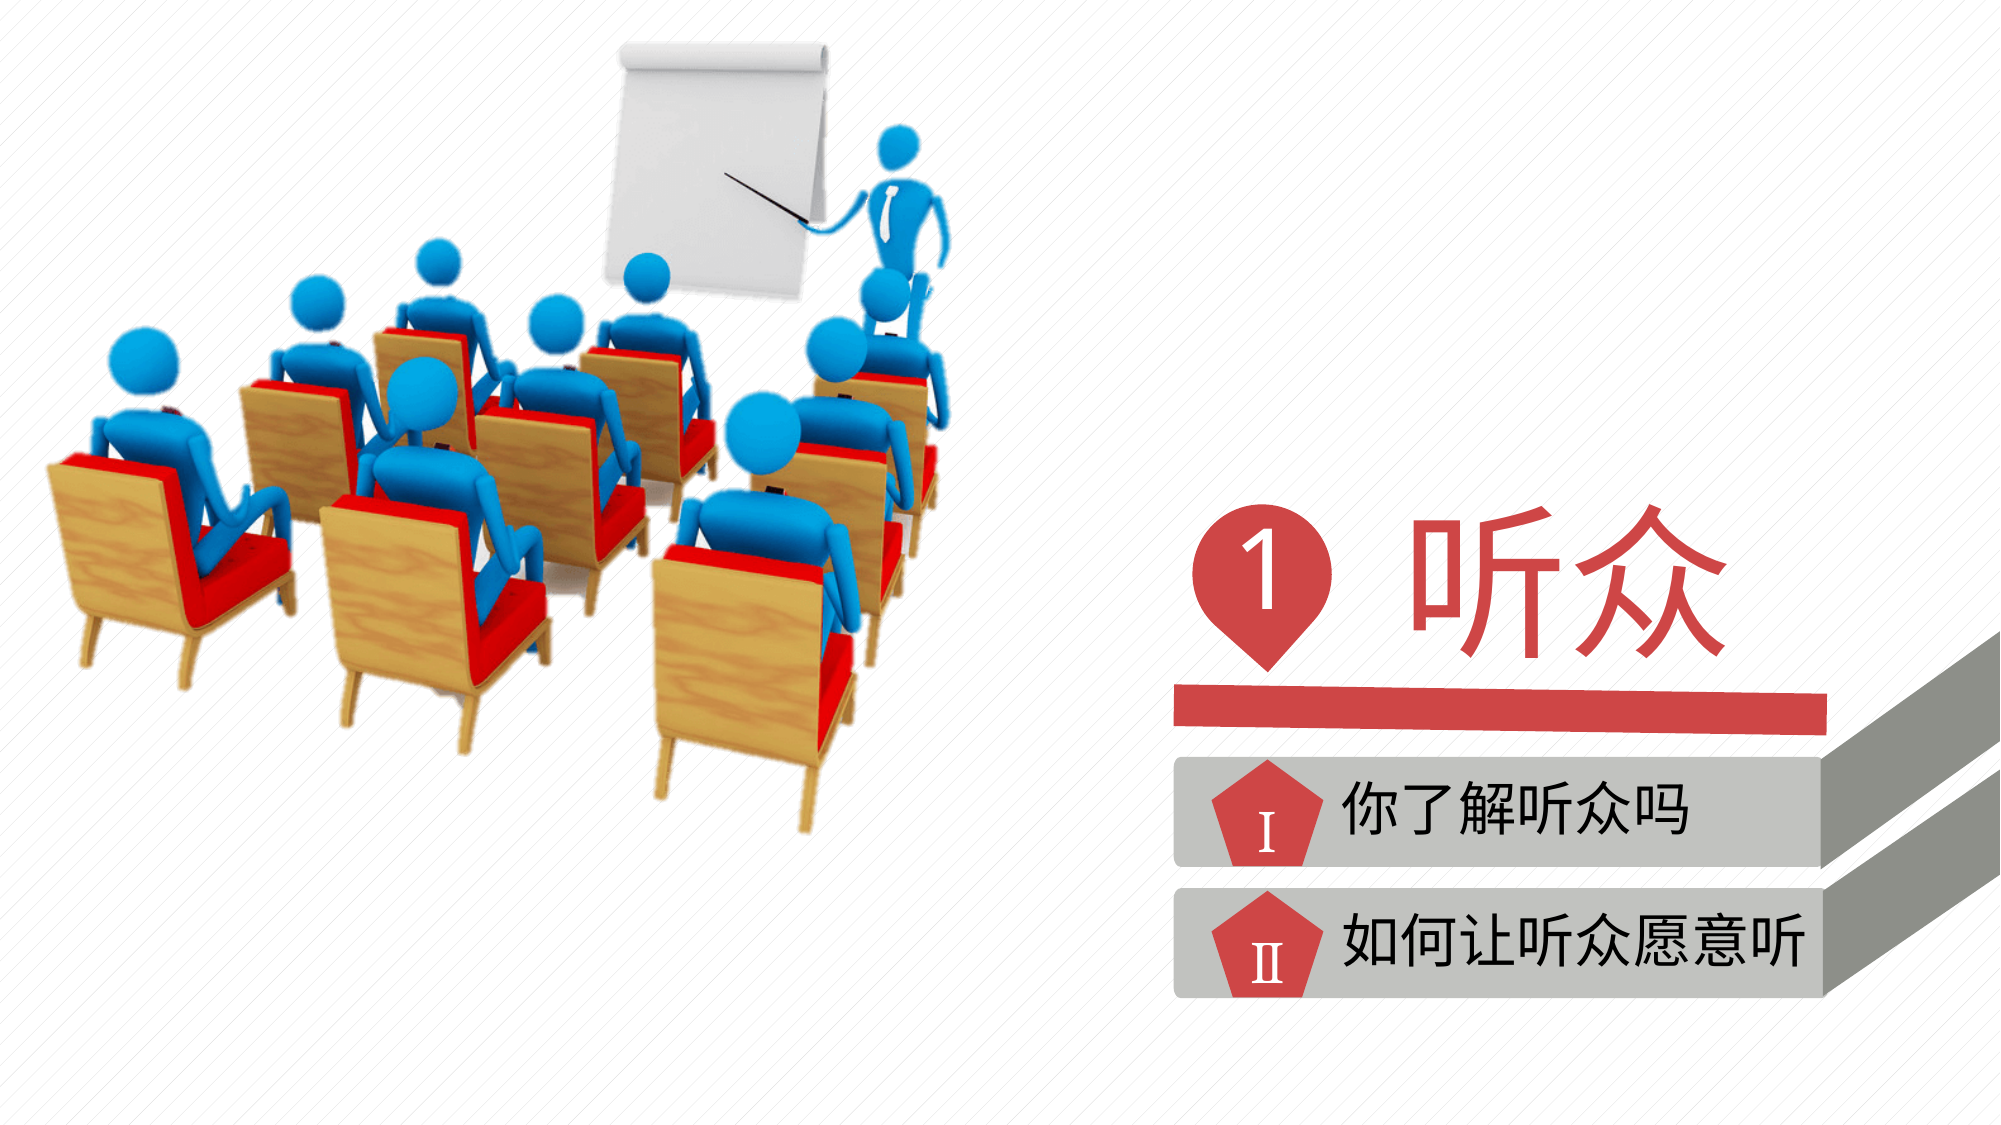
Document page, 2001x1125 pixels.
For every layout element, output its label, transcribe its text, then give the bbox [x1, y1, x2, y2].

picture [30, 16, 992, 842]
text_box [1173, 705, 1829, 999]
text_box 听众 [1371, 466, 1825, 693]
text_box [1229, 640, 1298, 674]
text_box [1829, 768, 2000, 994]
text_box 1 [1217, 490, 1351, 640]
text_box [1829, 629, 2000, 865]
text_box [1191, 519, 1217, 629]
